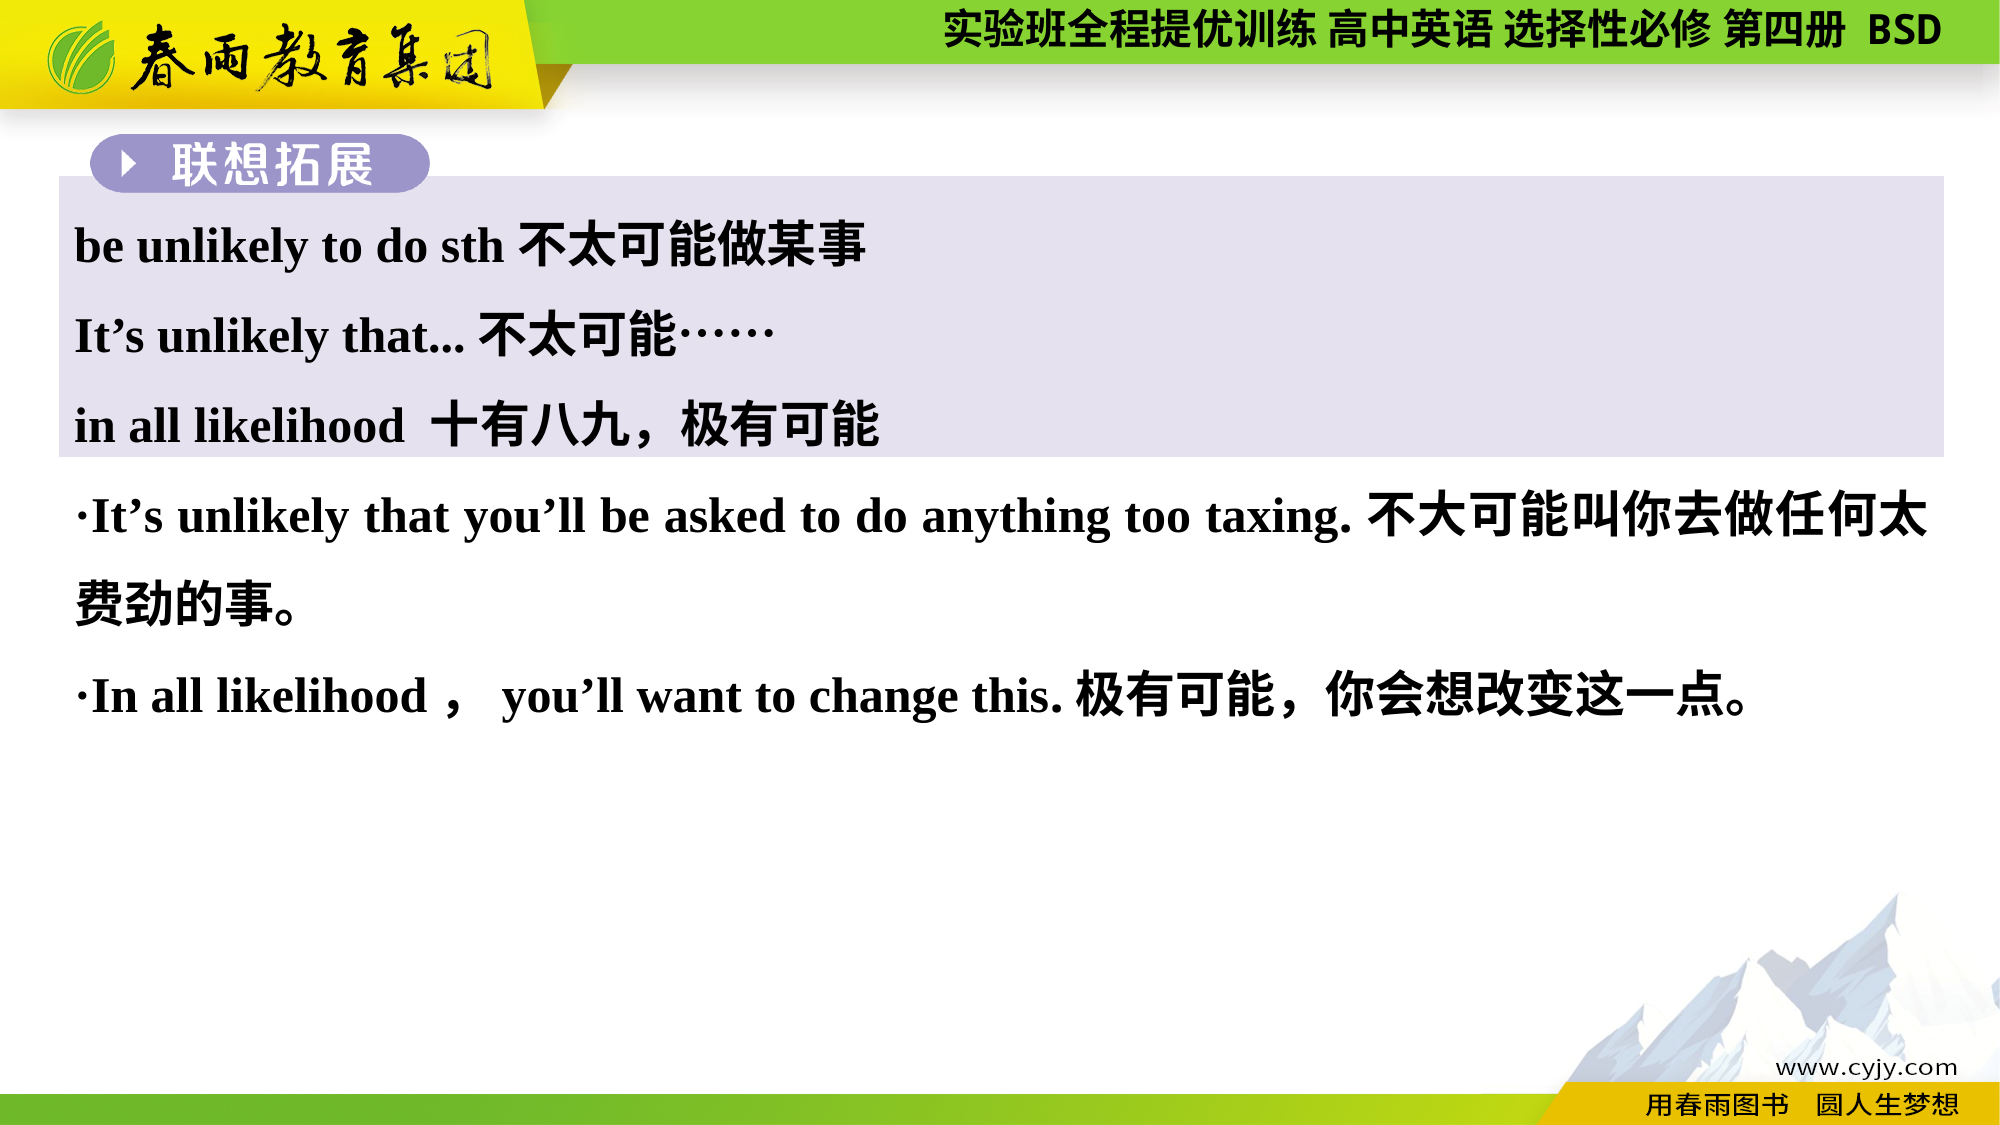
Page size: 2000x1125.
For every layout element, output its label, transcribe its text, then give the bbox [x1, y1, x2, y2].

list be unlikely to do sth不太可能做某事 It’s unlikely that...不太可能…… in all likelihood 十有八九，极有可能 ·It’s unlikely that you’ll be asked to do anything too taxing.不大可能叫你去做任何太费劲的事。 ·In all likelihood，you’ll want to change this.极有可能，你会想改变这一点。 [59, 468, 1944, 724]
picture [0, 0, 2000, 1125]
